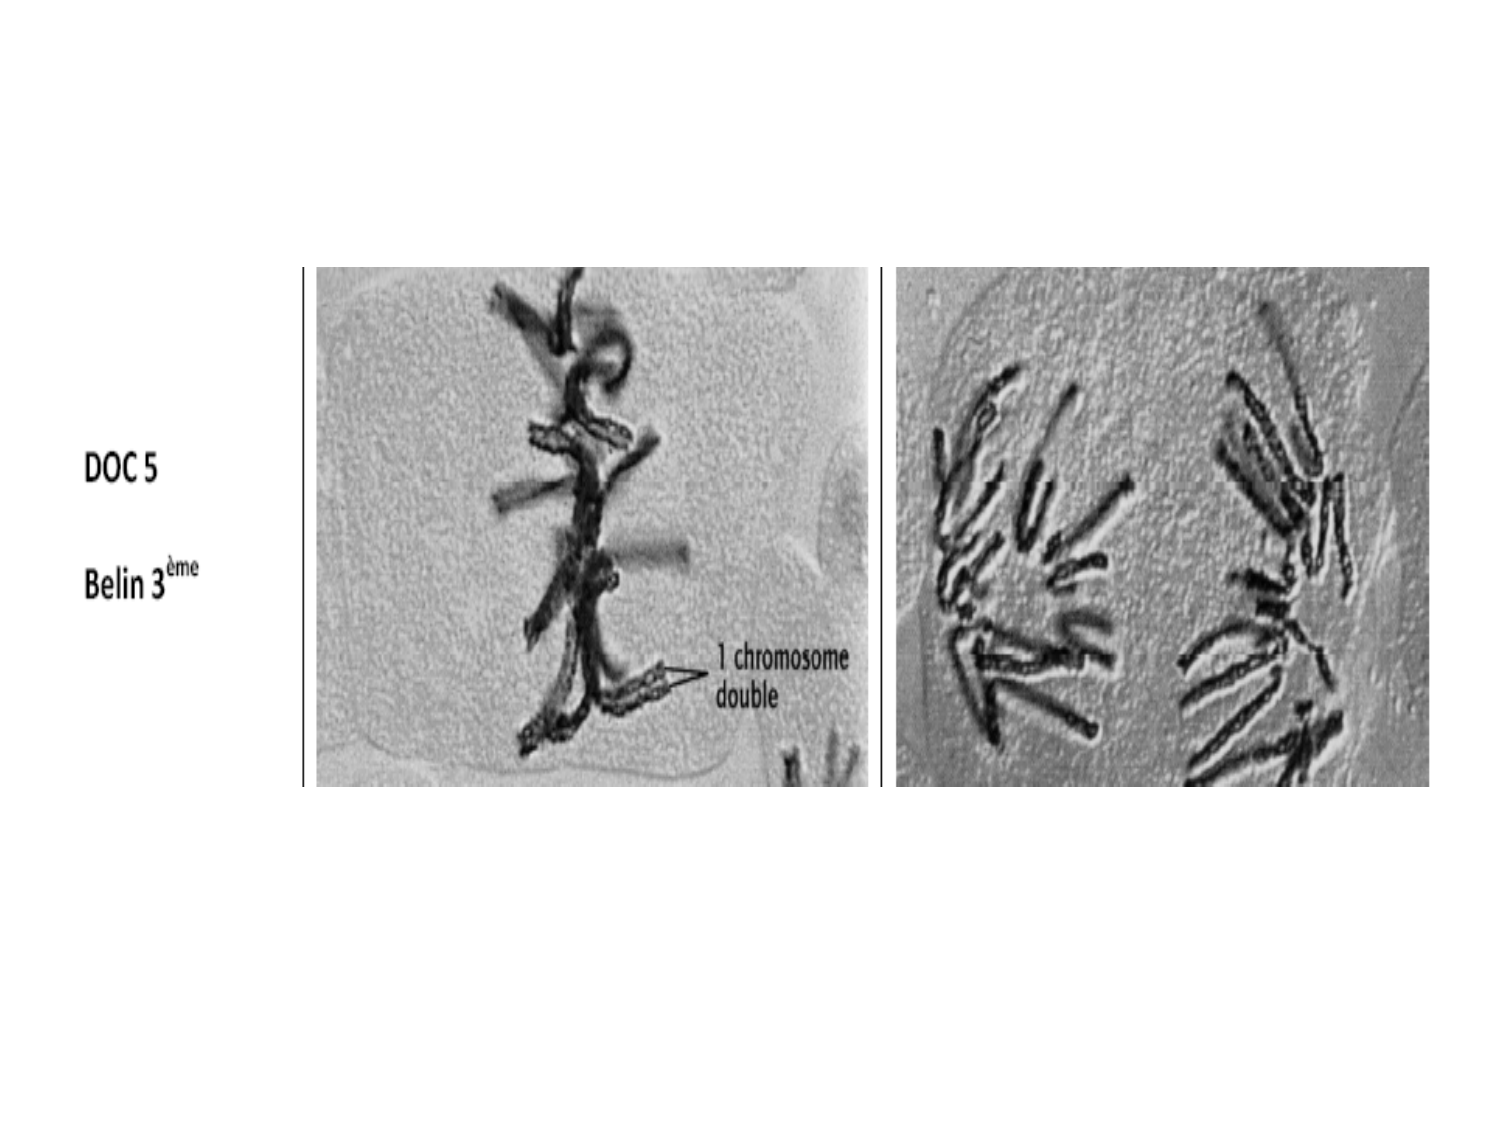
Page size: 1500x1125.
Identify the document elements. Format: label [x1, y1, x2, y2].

picture [78, 266, 1431, 788]
